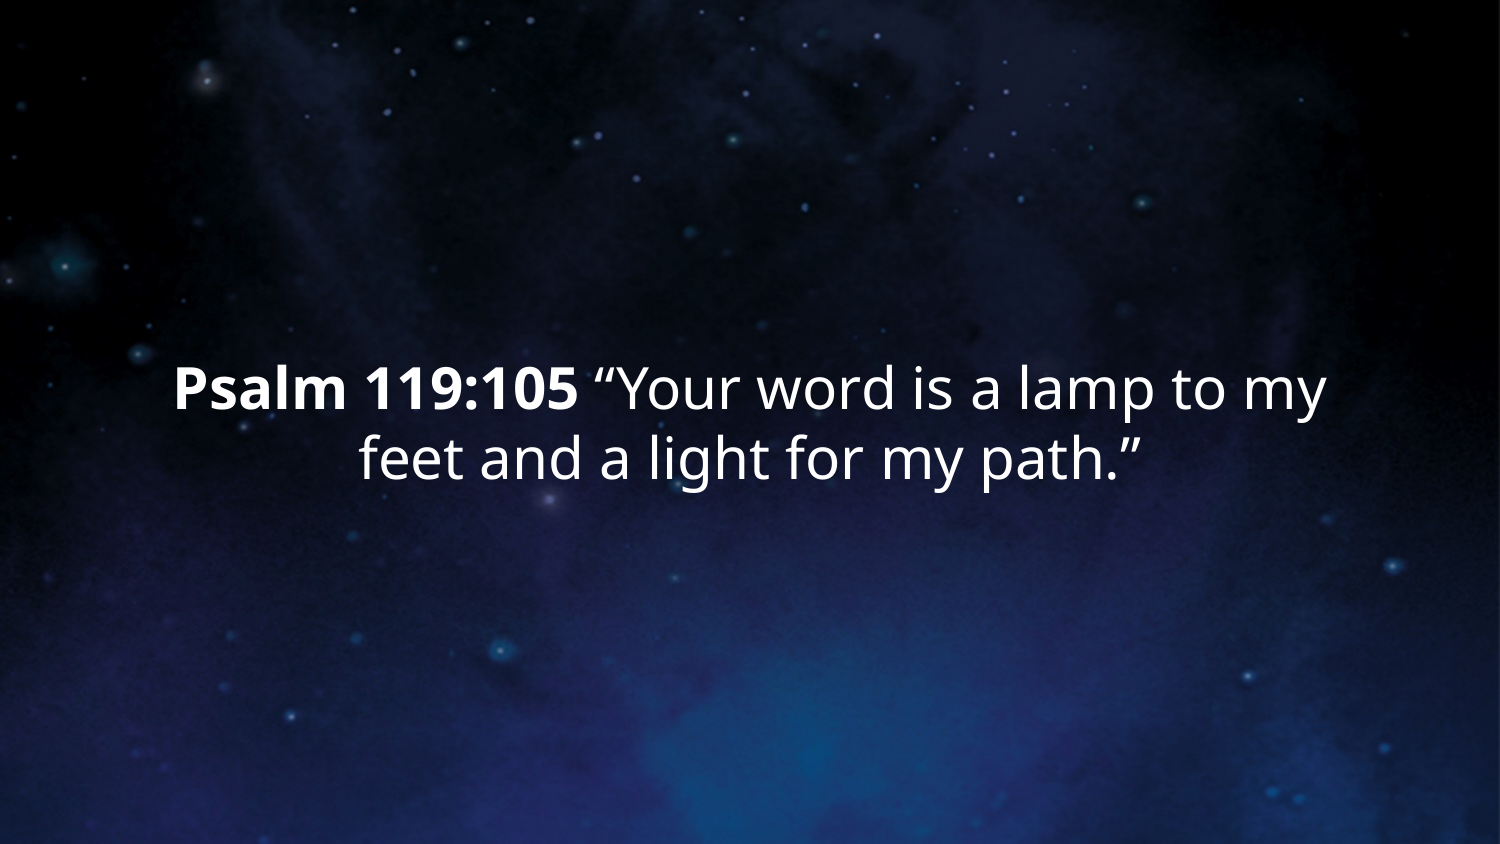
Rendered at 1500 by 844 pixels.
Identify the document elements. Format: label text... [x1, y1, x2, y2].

title Psalm 119:105 “Your word is a lamp to my feet and a light for my path.” [112, 330, 1388, 512]
picture [0, 0, 1500, 844]
